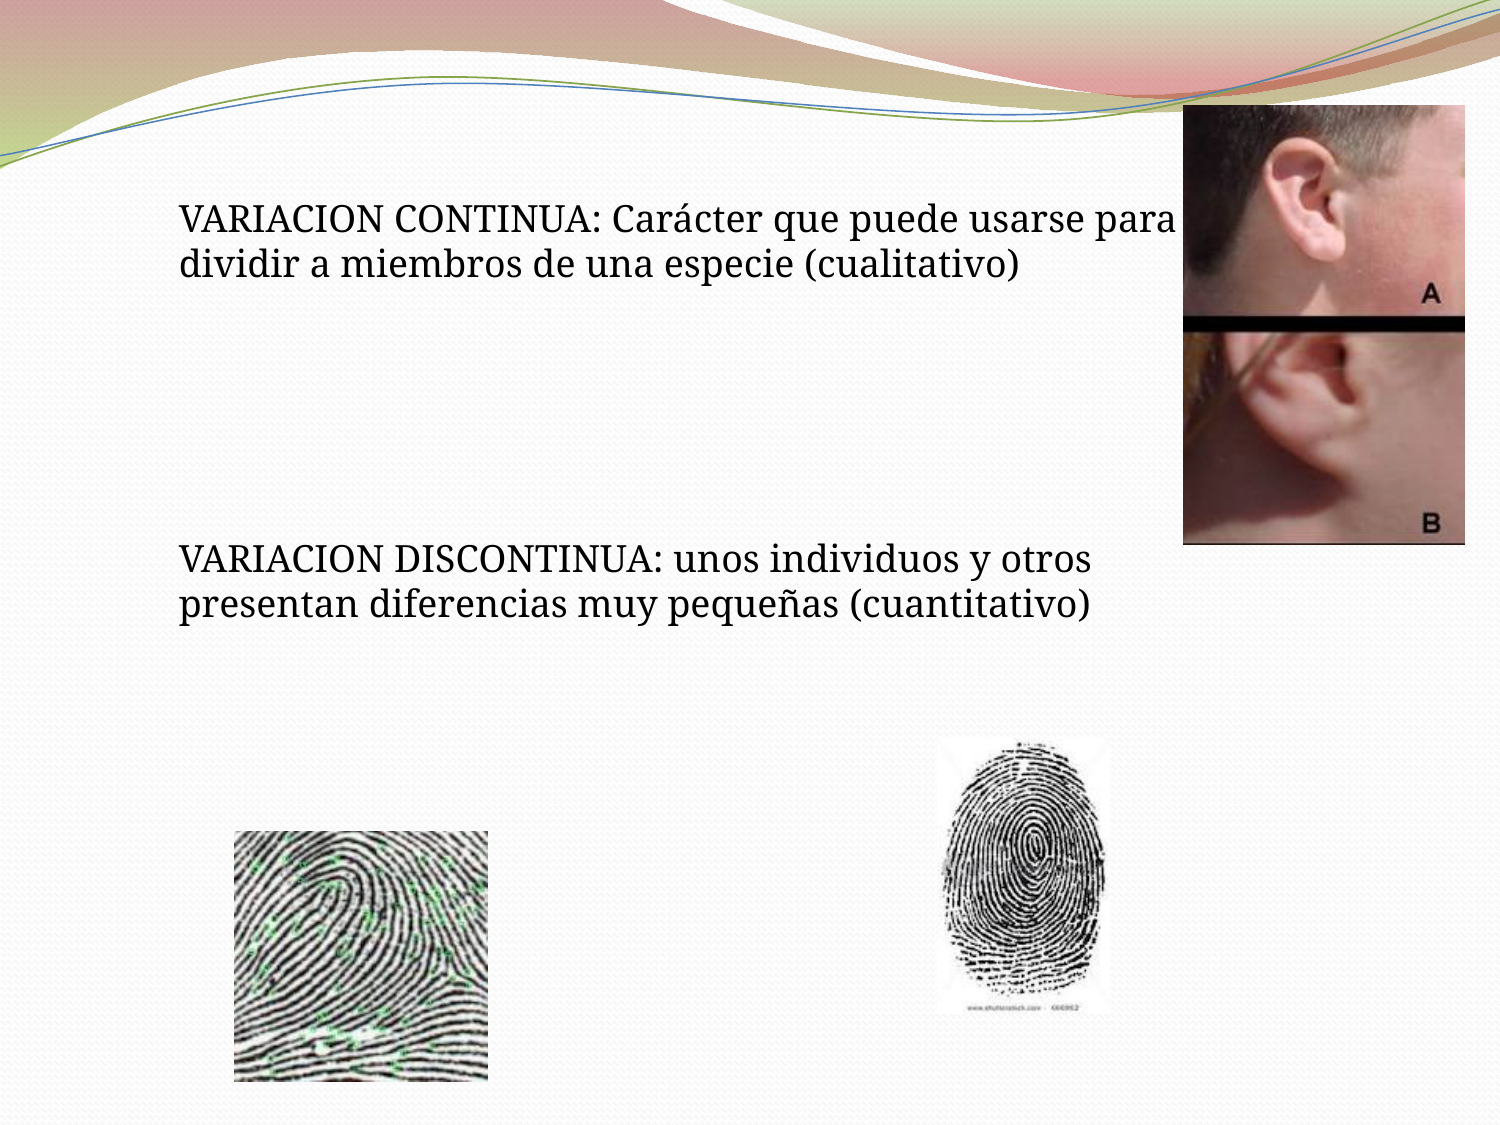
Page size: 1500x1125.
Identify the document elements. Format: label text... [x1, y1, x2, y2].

picture [1183, 105, 1466, 545]
text_box VARIACION DISCONTINUA: unos individuos y otros presentan diferencias muy pequeñas (cuantitativo) [164, 527, 1266, 633]
text_box VARIACION CONTINUA: Carácter que puede usarse para dividir a miembros de una especie (cualitativo) [163, 187, 1176, 293]
picture [937, 738, 1110, 1014]
picture [234, 831, 488, 1083]
